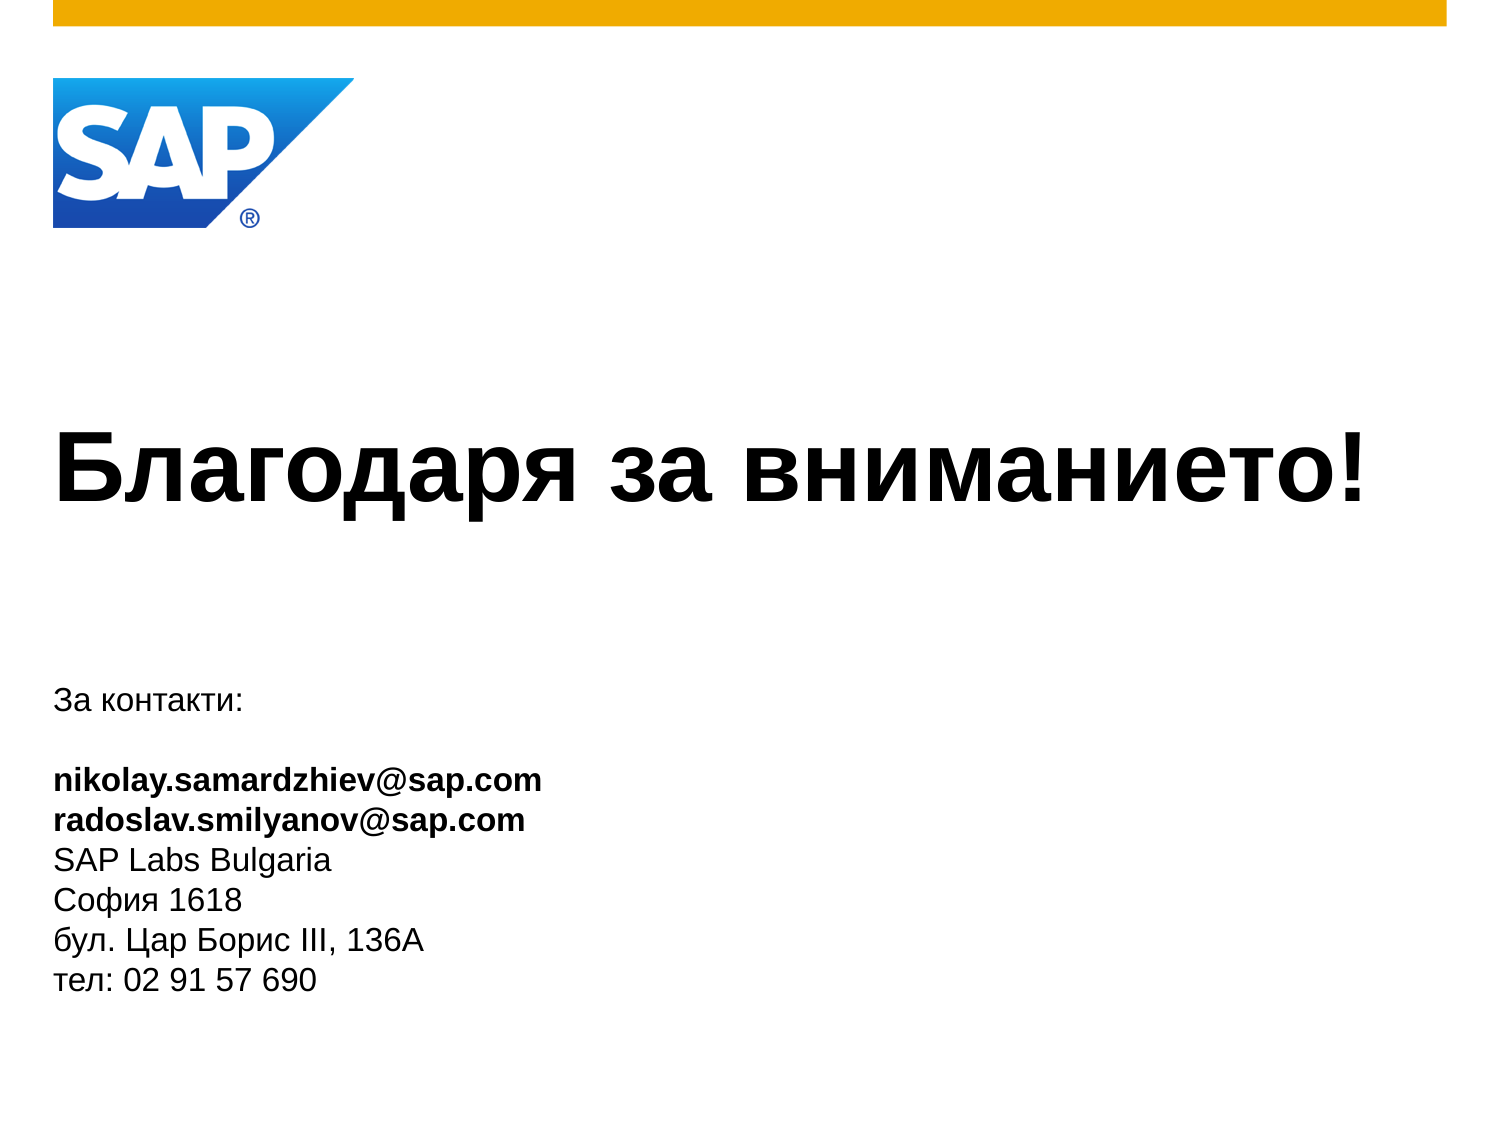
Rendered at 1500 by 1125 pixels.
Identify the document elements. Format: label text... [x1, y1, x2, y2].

picture [53, 78, 354, 228]
list За контакти: nikolay.samardzhiev@sap.com radoslav.smilyanov@sap.com SAP Labs Bulgaria София 1618 бул. Цар Борис III, 136А тел: 02 91 57 690 [53, 755, 1447, 998]
title Благодаря за вниманието! [53, 400, 1447, 523]
